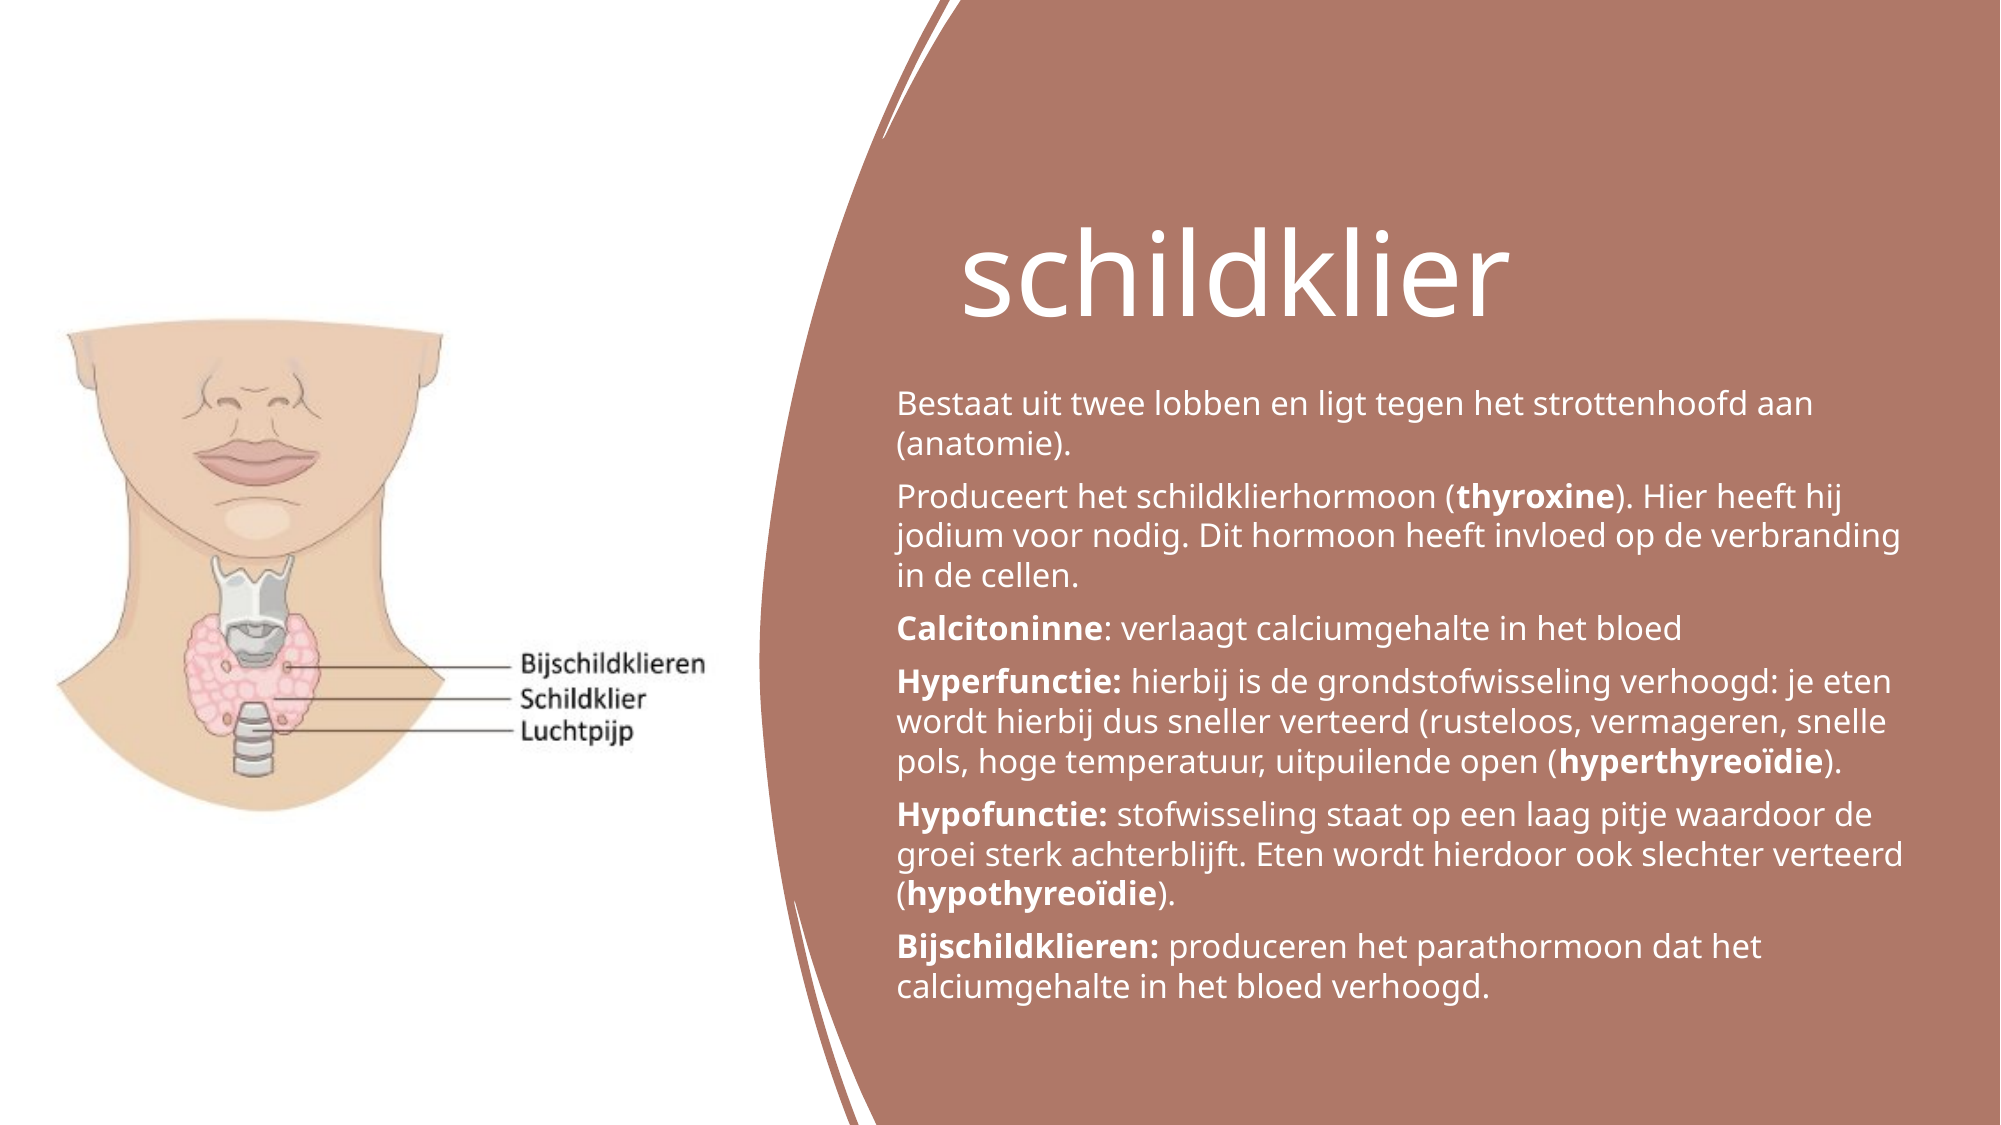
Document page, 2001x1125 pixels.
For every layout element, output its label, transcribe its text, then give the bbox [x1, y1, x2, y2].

text_box [889, 0, 960, 125]
text_box [0, 0, 939, 1125]
list Bestaat uit twee lobben en ligt tegen het strottenhoofd aan (anatomie). Produceert het schildklierhormoon (thyroxine). Hier heeft hij jodium voor nodig. Dit hormoon heeft invloed op de verbranding in de cellen. Calcitoninne: verlaagt calciumgehalte in het bloed Hyperfunctie: hierbij is de grondstofwisseling verhoogd: je eten wordt hierbij dus sneller verteerd (rusteloos, vermageren, snelle pols, hoge temperatuur, uitpuilende open (hyperthyreoïdie). Hypofunctie: stofwisseling staat op een laag pitje waardoor de groei sterk achterblijft. Eten wordt hierdoor ook slechter verteerd (hypothyreoïdie). Bijschildklieren: produceren het parathormoon dat het calciumgehalte in het bloed verhoogd. [881, 375, 1927, 1020]
text_box [759, 0, 2000, 1125]
title schildklier [944, 104, 1821, 347]
picture [27, 301, 733, 824]
